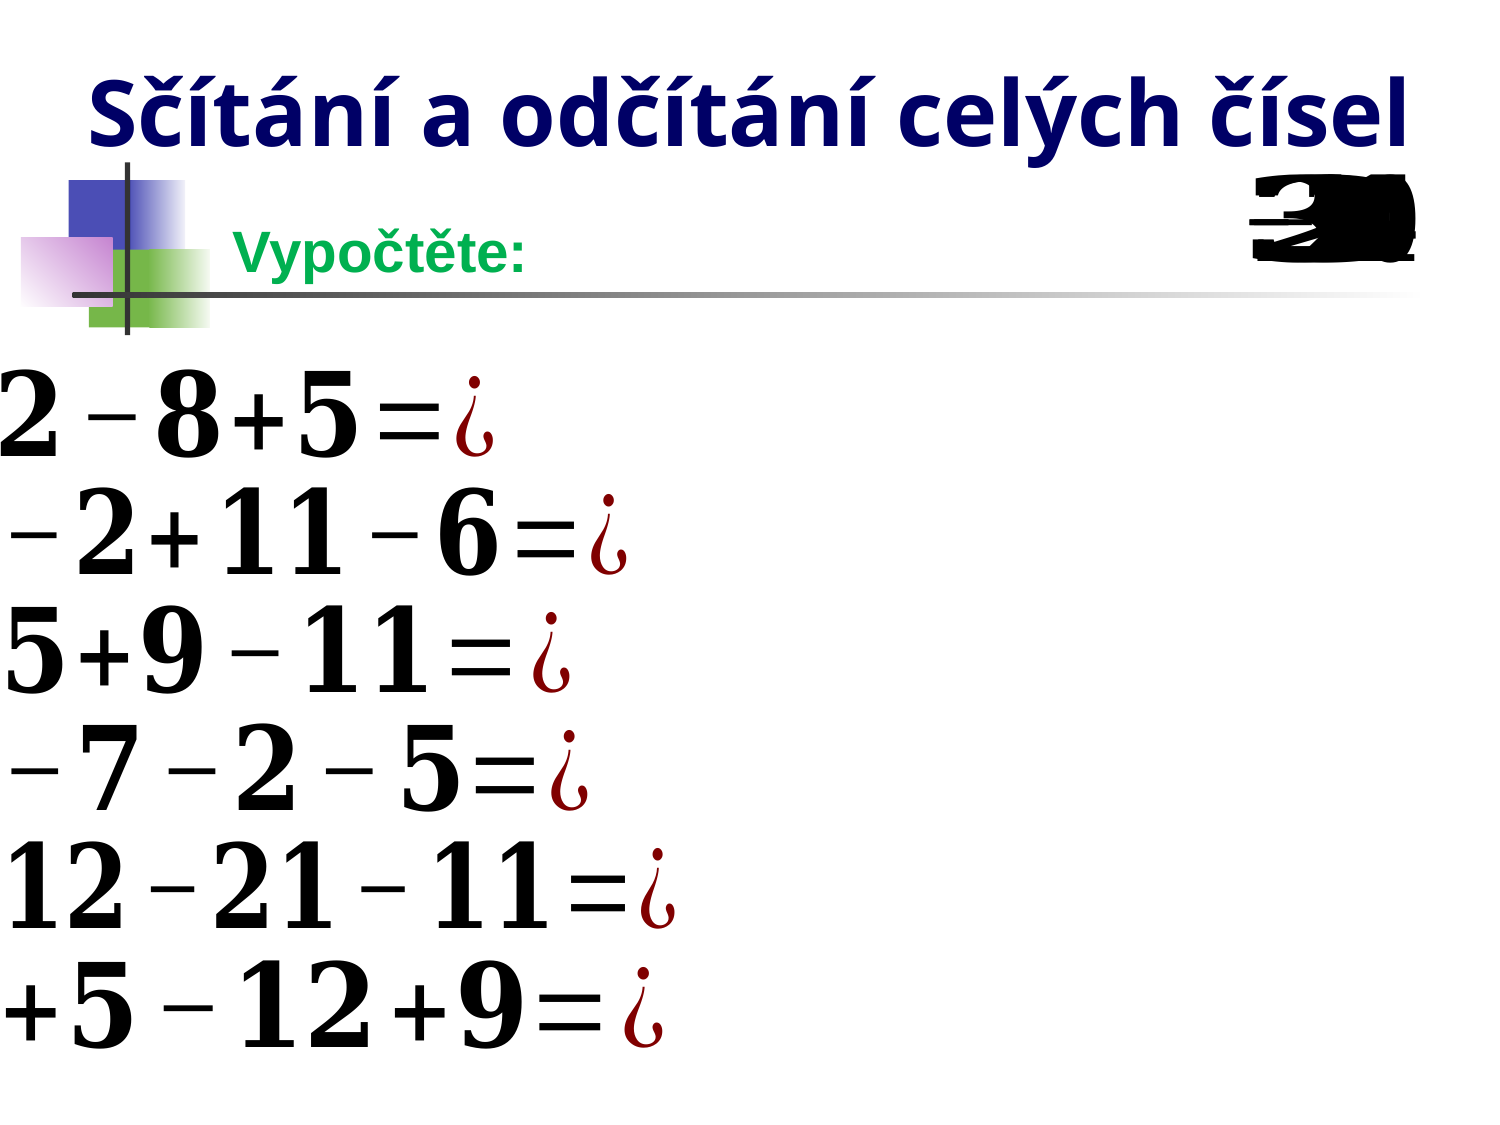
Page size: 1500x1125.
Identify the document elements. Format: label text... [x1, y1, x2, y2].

title Sčítání a odčítání celých čísel [0, 63, 1500, 173]
text_box Vypočtěte: [217, 207, 1392, 292]
